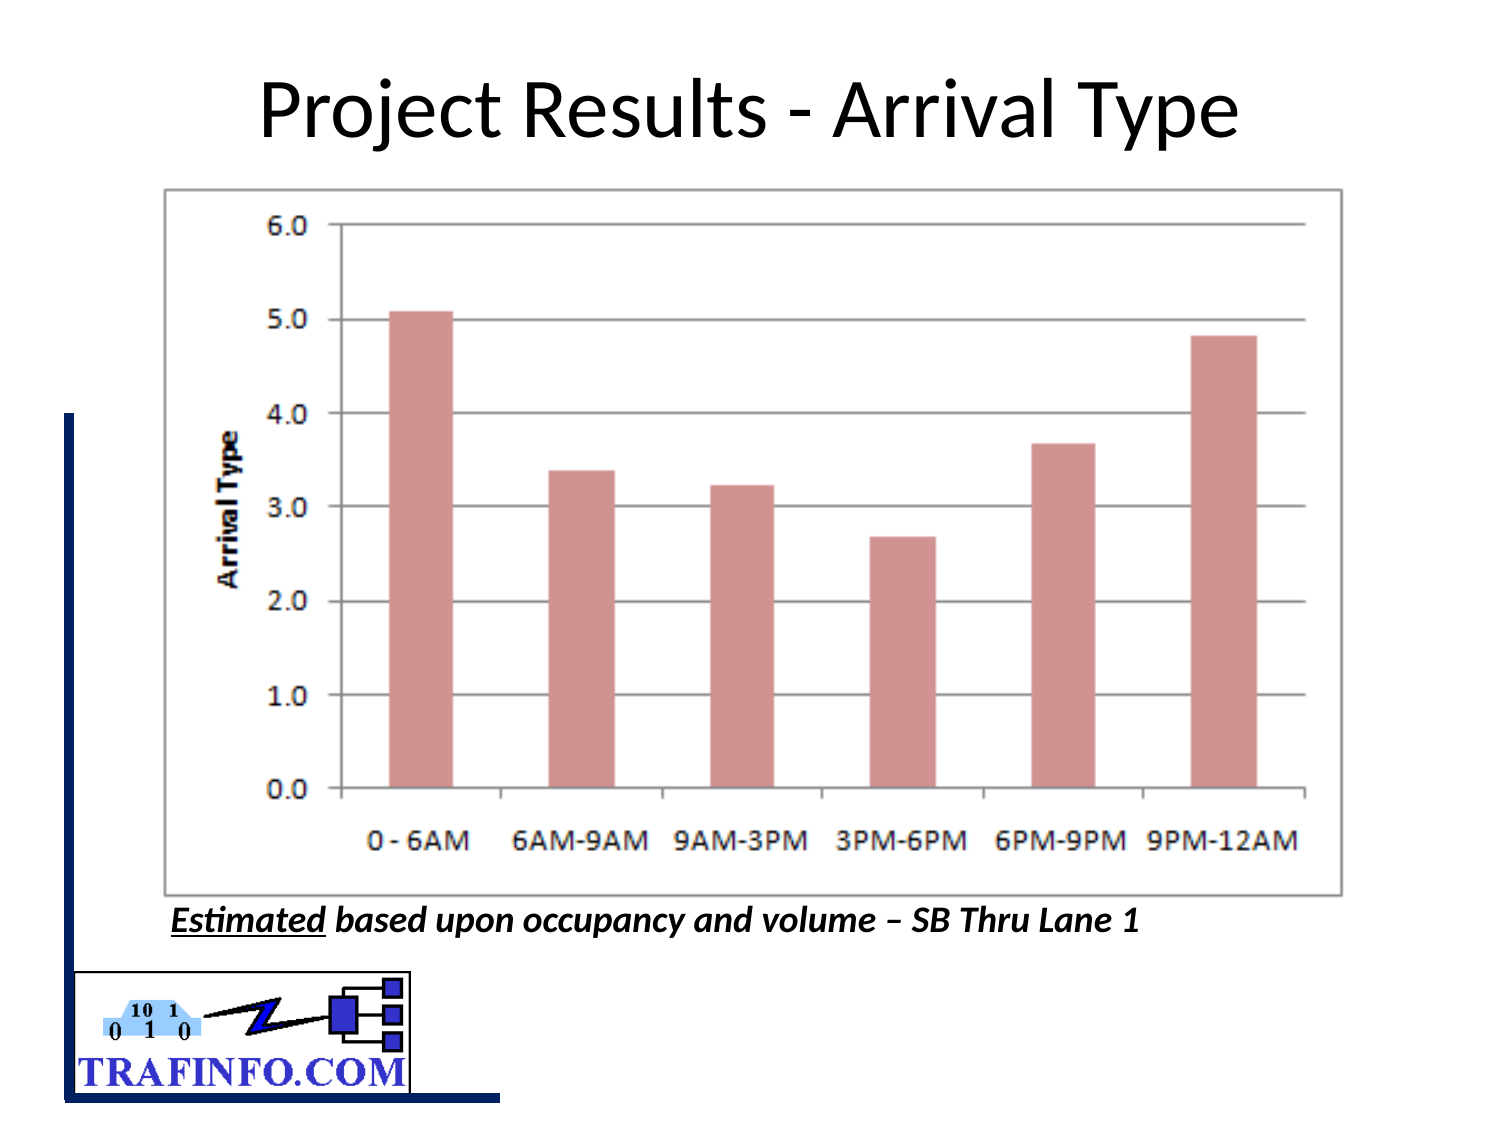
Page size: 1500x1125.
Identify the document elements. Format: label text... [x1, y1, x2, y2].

text_box Estimated based upon occupancy and volume – SB Thru Lane 1 [155, 887, 1156, 948]
picture [74, 971, 411, 1093]
title Project Results - Arrival Type [75, 45, 1425, 163]
picture [162, 187, 1346, 901]
